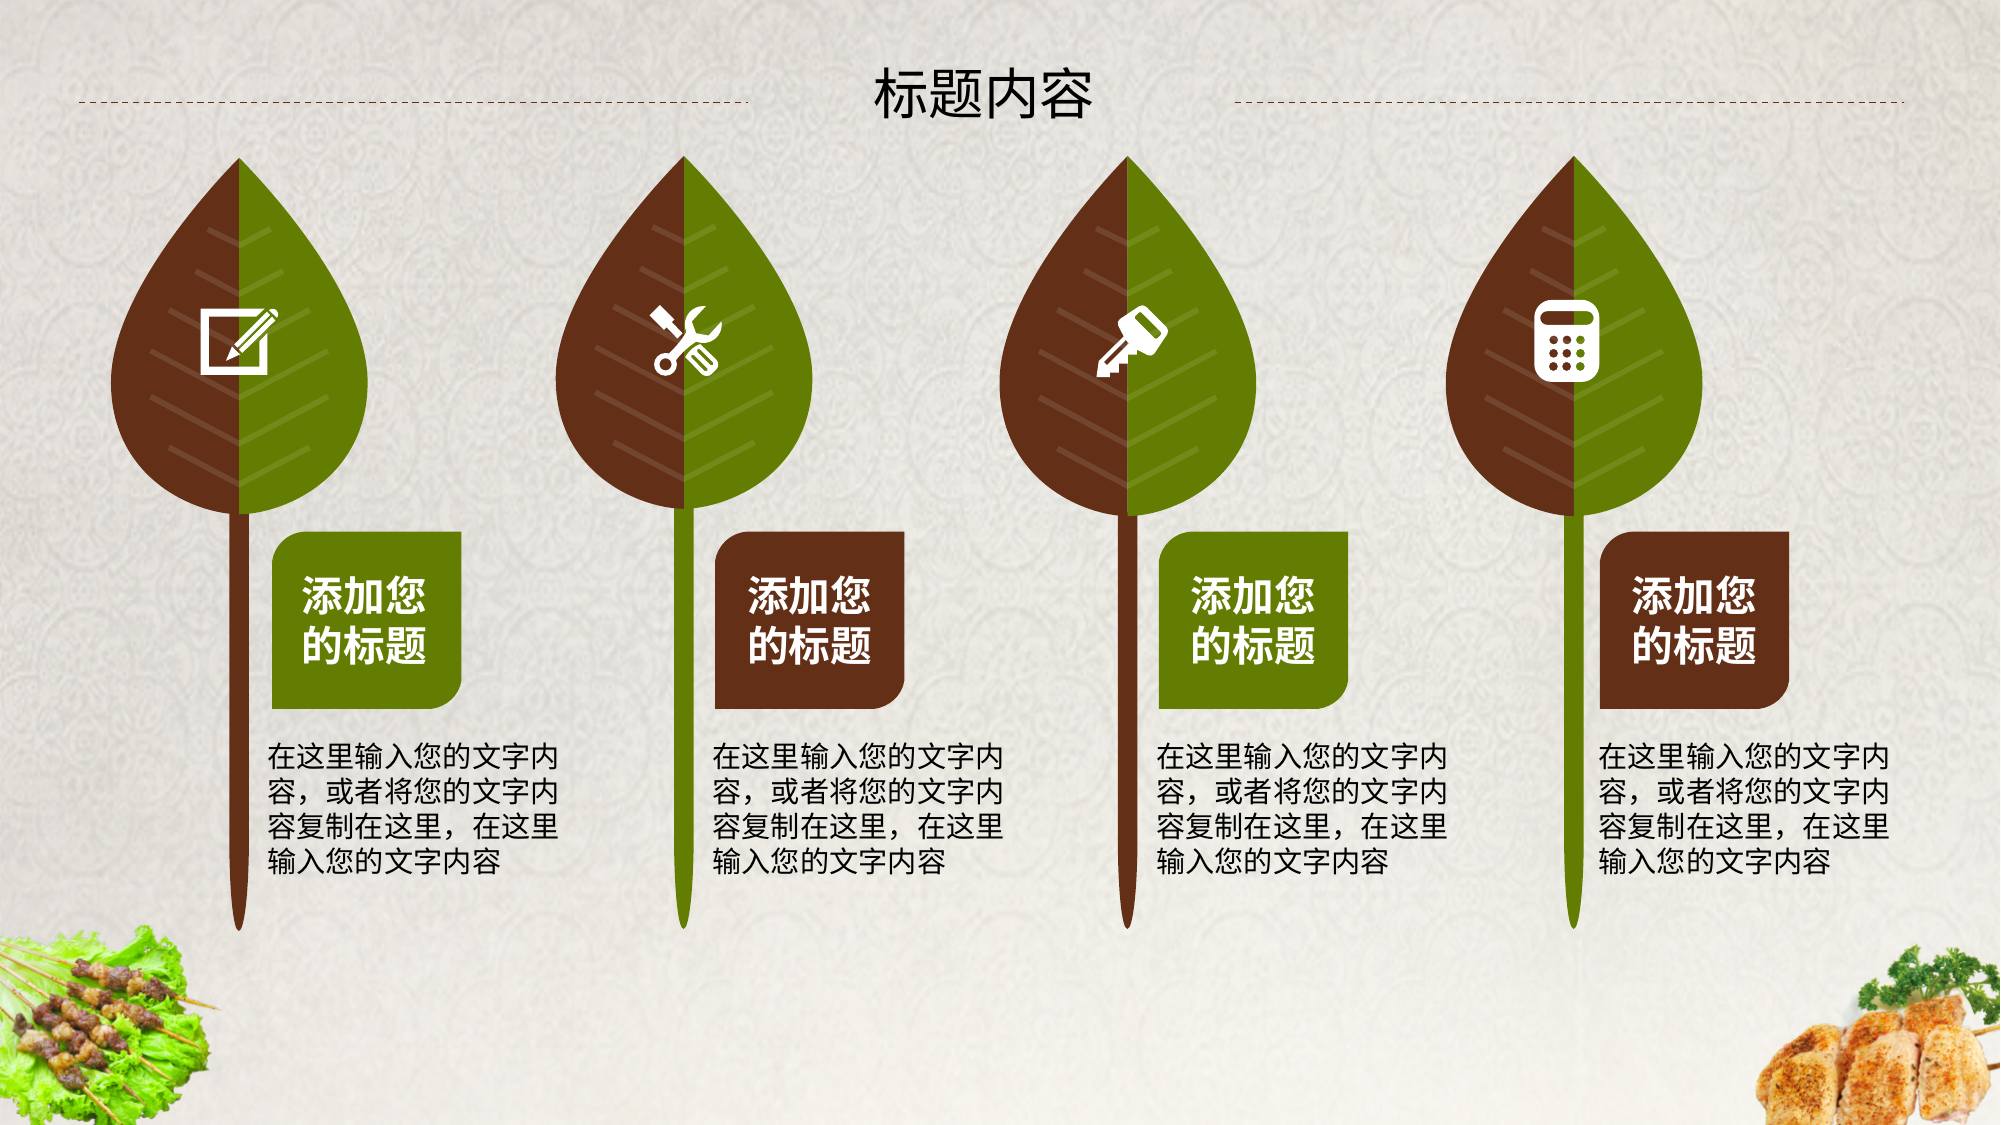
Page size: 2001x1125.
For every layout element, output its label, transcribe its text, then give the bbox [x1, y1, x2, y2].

text_box 在这里输入您的文字内容，或者将您的文字内容复制在这里，在这里输入您的文字内容 [813, 731, 999, 887]
text_box 添加您 的标题 [813, 562, 895, 678]
text_box 添加您 的标题 [1257, 562, 1339, 678]
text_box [200, 306, 281, 375]
text_box [1703, 531, 1790, 709]
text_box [999, 155, 1257, 929]
text_box 标题内容 [811, 51, 1158, 133]
text_box 在这里输入您的文字内容，或者将您的文字内容复制在这里，在这里输入您的文字内容 [368, 731, 555, 887]
text_box [1257, 531, 1349, 709]
picture [0, 0, 2001, 1125]
text_box 添加您 的标题 [368, 562, 449, 678]
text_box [555, 155, 813, 929]
text_box [813, 531, 905, 709]
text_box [110, 157, 368, 931]
text_box [368, 531, 462, 709]
text_box 在这里输入您的文字内容，或者将您的文字内容复制在这里，在这里输入您的文字内容 [1257, 731, 1445, 887]
text_box 添加您 的标题 [1703, 562, 1780, 678]
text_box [1445, 155, 1703, 929]
text_box 在这里输入您的文字内容，或者将您的文字内容复制在这里，在这里输入您的文字内容 [1703, 731, 1927, 887]
